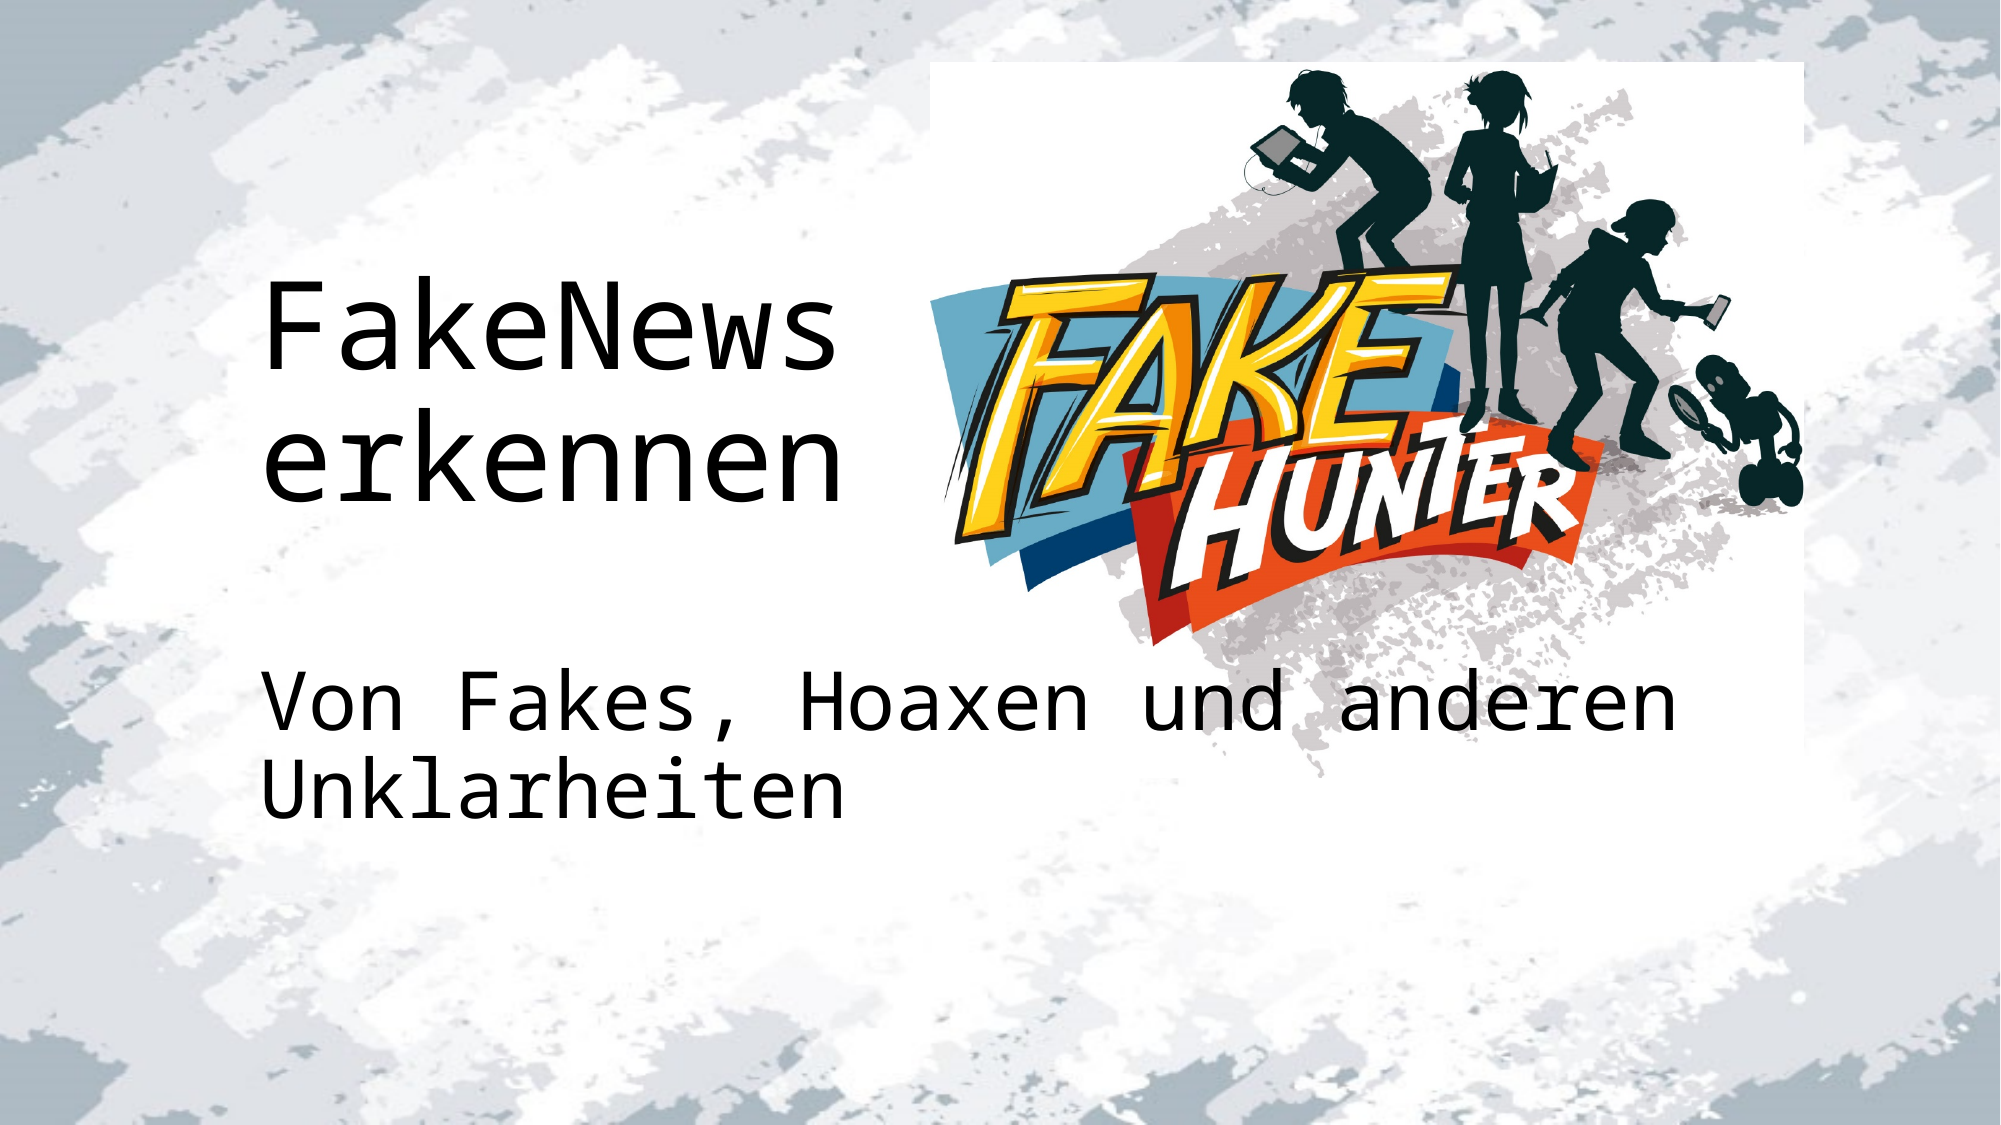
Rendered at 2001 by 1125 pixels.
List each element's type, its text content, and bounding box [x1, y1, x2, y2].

picture [0, 0, 2001, 1125]
title FakeNews erkennen Von Fakes, Hoaxen und anderen Unklarheiten [244, 249, 1745, 992]
